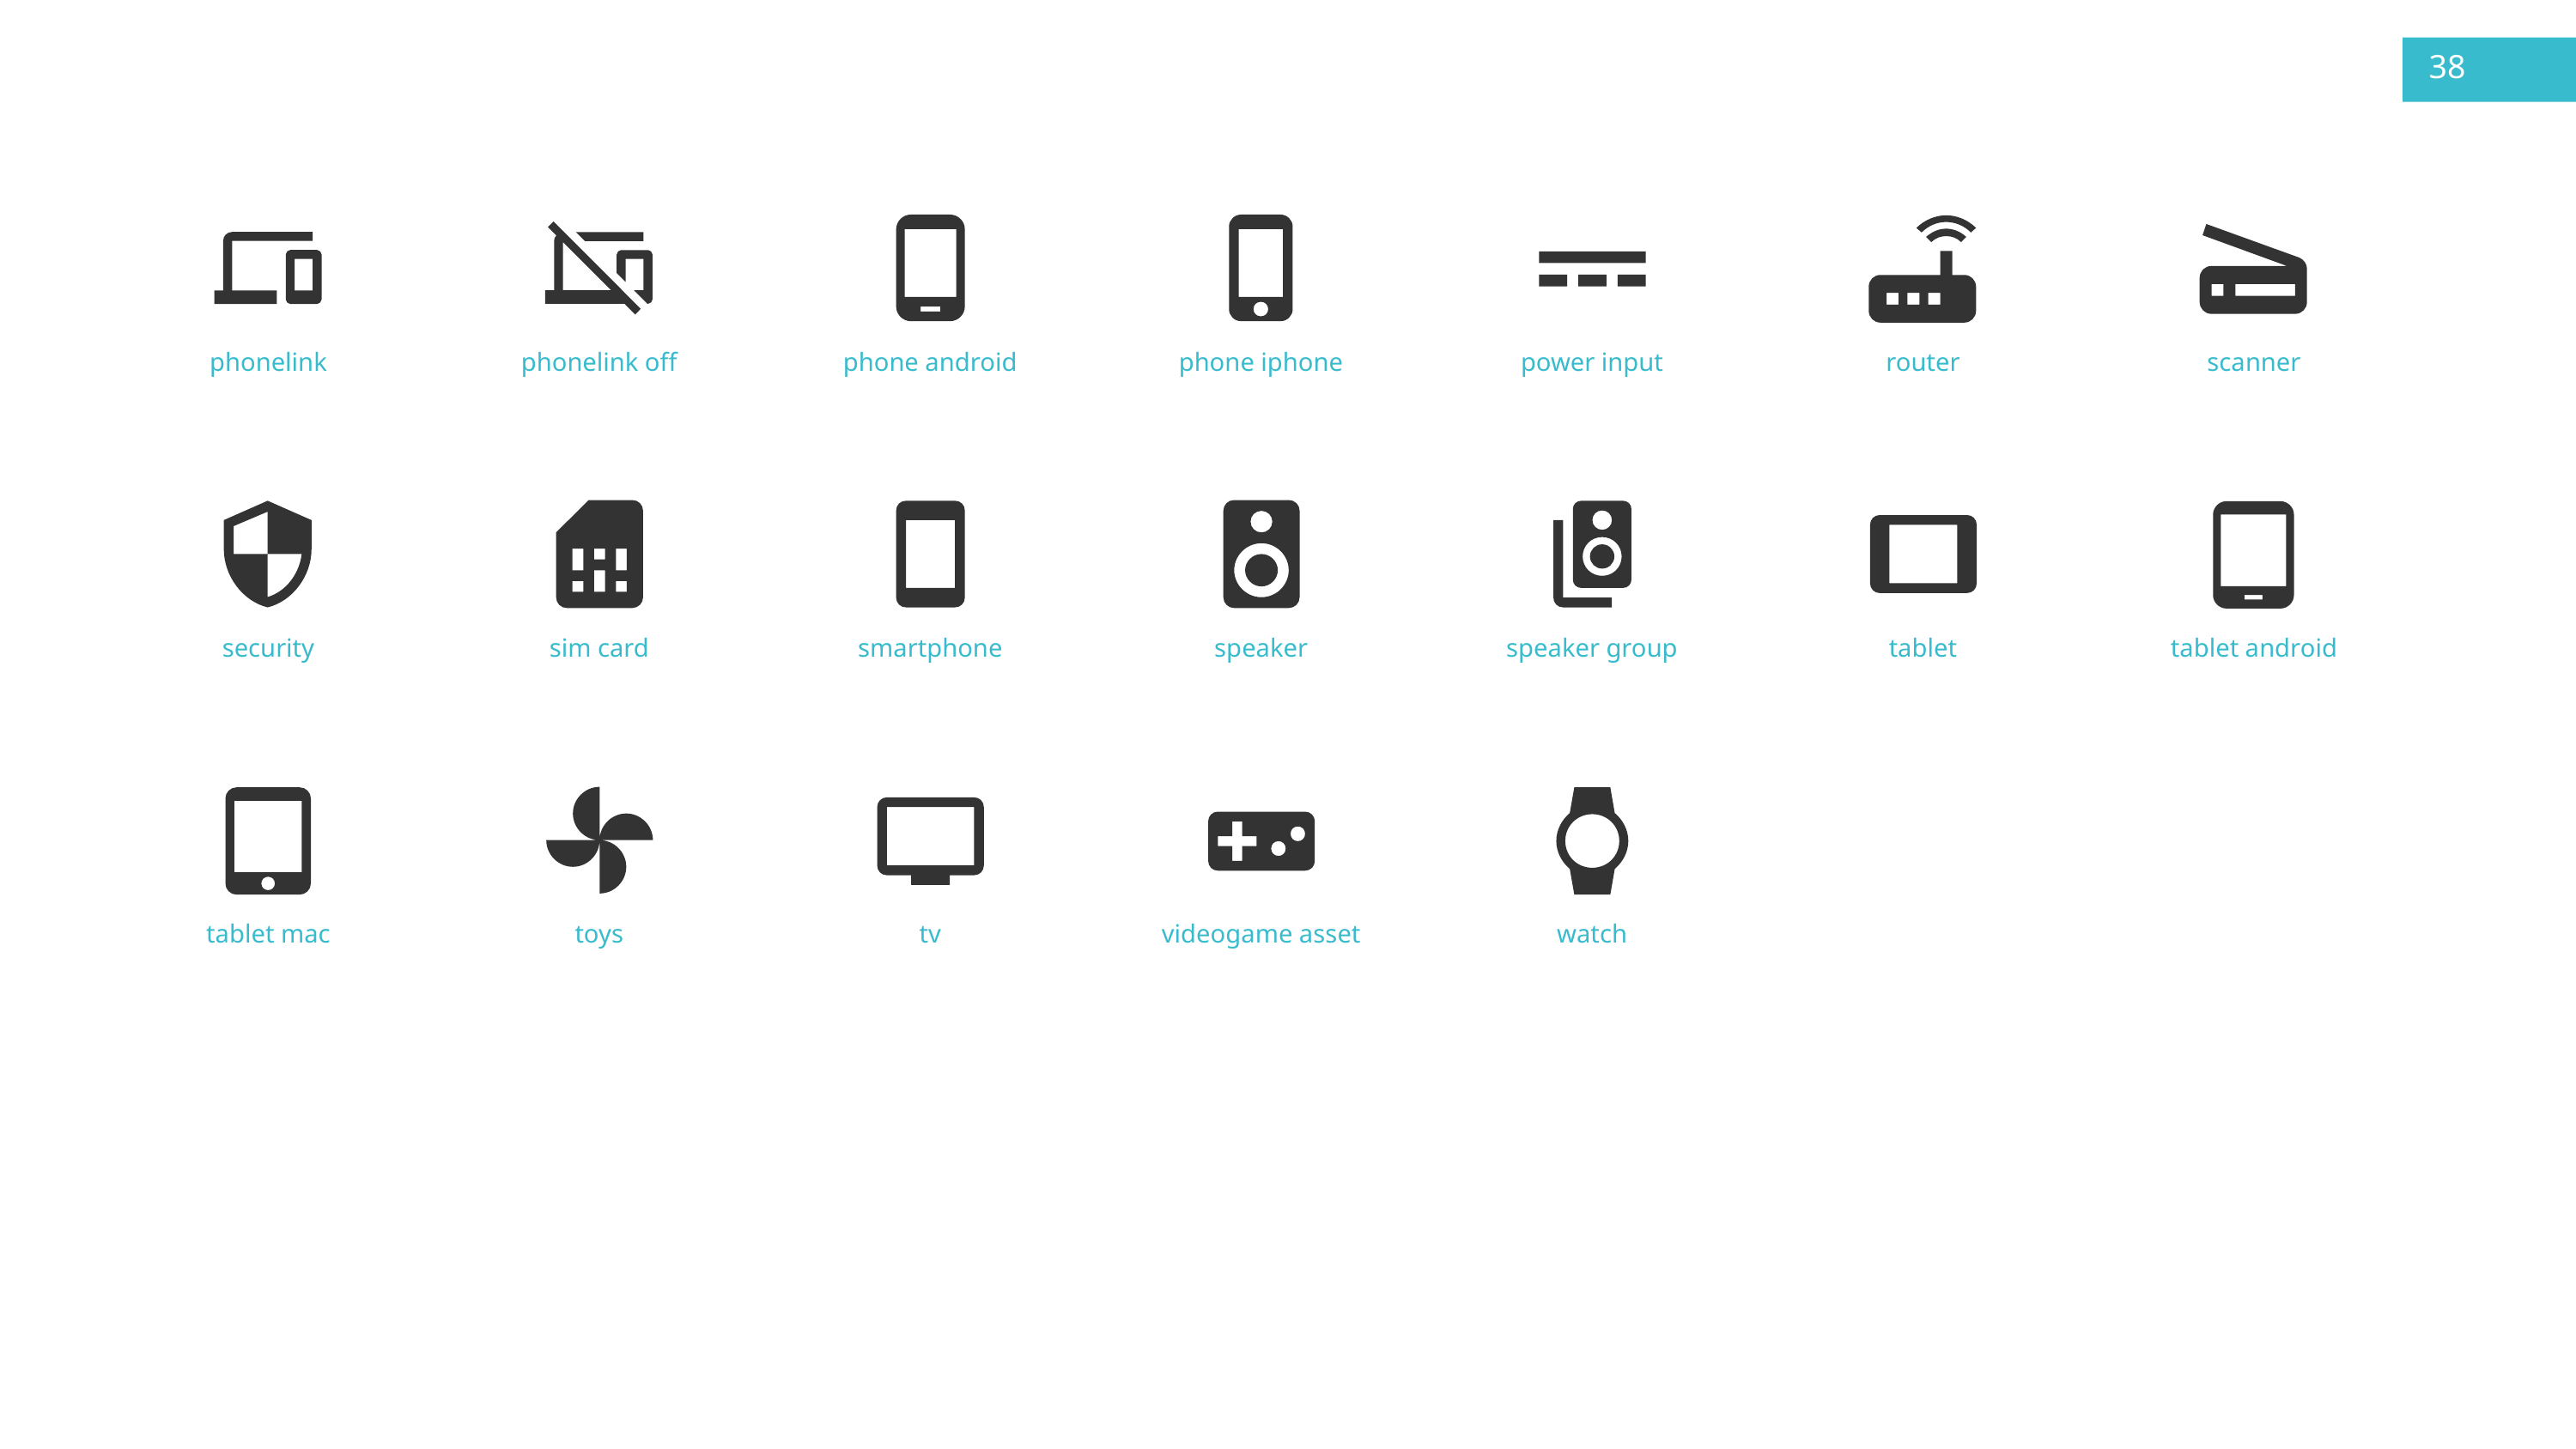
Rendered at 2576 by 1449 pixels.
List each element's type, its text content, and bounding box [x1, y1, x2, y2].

text_box [575, 232, 644, 241]
text_box [1208, 811, 1315, 871]
text_box [1578, 274, 1607, 287]
text_box [896, 214, 965, 322]
text_box [617, 250, 653, 304]
text_box [1539, 274, 1568, 287]
slide_number 38 [2415, 35, 2502, 100]
text_box [896, 500, 965, 608]
text_box phonelink off [420, 339, 750, 383]
text_box speaker group [1413, 626, 1744, 669]
text_box [544, 221, 641, 315]
text_box [1617, 274, 1646, 287]
text_box [285, 250, 322, 305]
text_box [556, 500, 643, 609]
text_box [1926, 228, 1966, 243]
text_box [223, 500, 312, 608]
text_box [1539, 251, 1646, 264]
text_box watch [1413, 912, 1771, 955]
text_box security [89, 626, 420, 669]
text_box [2199, 223, 2307, 314]
text_box phone android [750, 339, 1082, 383]
text_box scanner [2075, 339, 2433, 383]
text_box [1572, 500, 1631, 588]
text_box [546, 786, 653, 894]
text_box toys [420, 912, 750, 955]
text_box [1556, 787, 1629, 895]
text_box [1916, 215, 1977, 233]
text_box router [1744, 339, 2075, 383]
text_box [1229, 214, 1293, 322]
text_box videogame asset [1082, 912, 1413, 955]
text_box [1868, 251, 1977, 323]
text_box [225, 787, 312, 895]
text_box phone iphone [1082, 339, 1413, 383]
text_box tablet [1744, 626, 2075, 669]
text_box power input [1413, 339, 1744, 383]
text_box speaker [1082, 626, 1413, 669]
text_box [1223, 500, 1300, 609]
text_box tablet mac [89, 912, 420, 955]
text_box tablet android [2075, 626, 2433, 669]
text_box [1869, 515, 1978, 593]
text_box sim card [420, 626, 750, 669]
text_box [877, 797, 984, 885]
text_box [1553, 519, 1613, 608]
text_box tv [750, 912, 1082, 955]
text_box [2213, 500, 2294, 609]
text_box [214, 232, 313, 305]
text_box phonelink [89, 339, 420, 383]
text_box smartphone [750, 626, 1082, 669]
